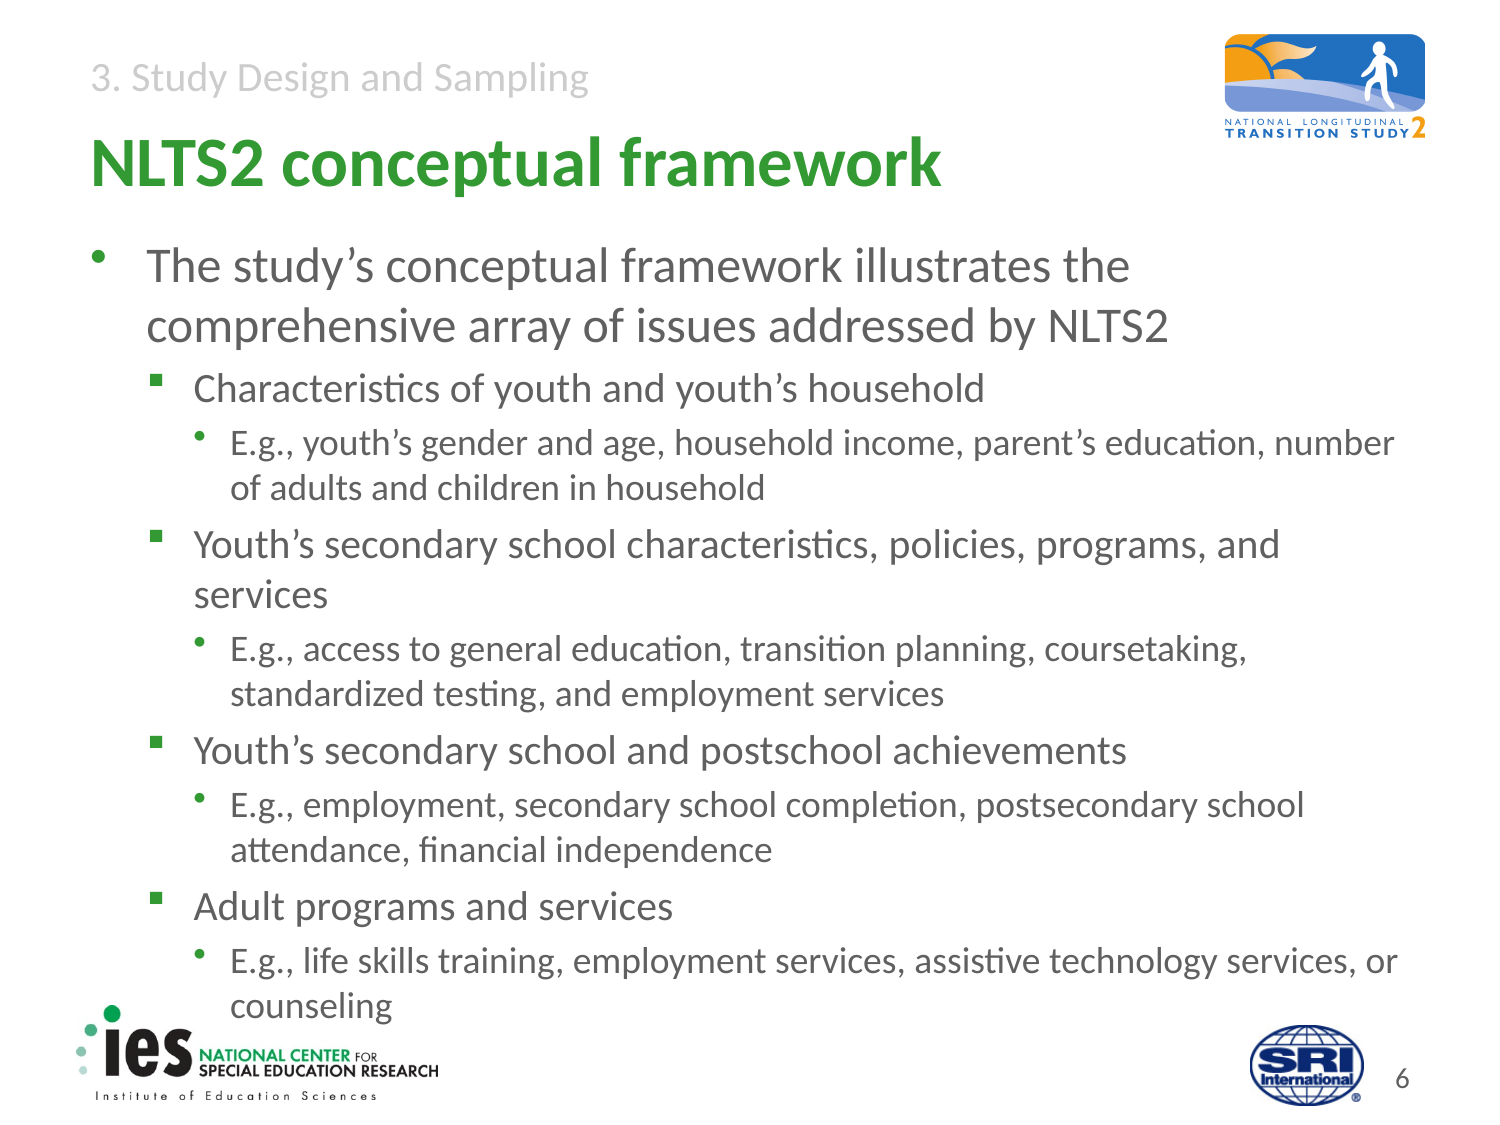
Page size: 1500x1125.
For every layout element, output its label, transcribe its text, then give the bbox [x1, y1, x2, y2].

slide_number 5 [1321, 1051, 1426, 1125]
picture [1250, 1025, 1364, 1106]
list The study’s conceptual framework illustrates the comprehensive array of issues addressed by NLTS2 Characteristics of youth and youth’s household E.g., youth’s gender and age, household income, parent’s education, number of adults and children in household Youth’s secondary school characteristics, policies, programs, and services E.g., access to general education, transition planning, coursetaking, standardized testing, and employment services Youth’s secondary school and postschool achievements E.g., employment, secondary school completion, postsecondary school attendance, financial independence Adult programs and services E.g., life skills training, employment services, assistive technology services, or counseling [74, 224, 1426, 968]
title NLTS2 conceptual framework [74, 90, 1426, 224]
picture [76, 1005, 438, 1100]
